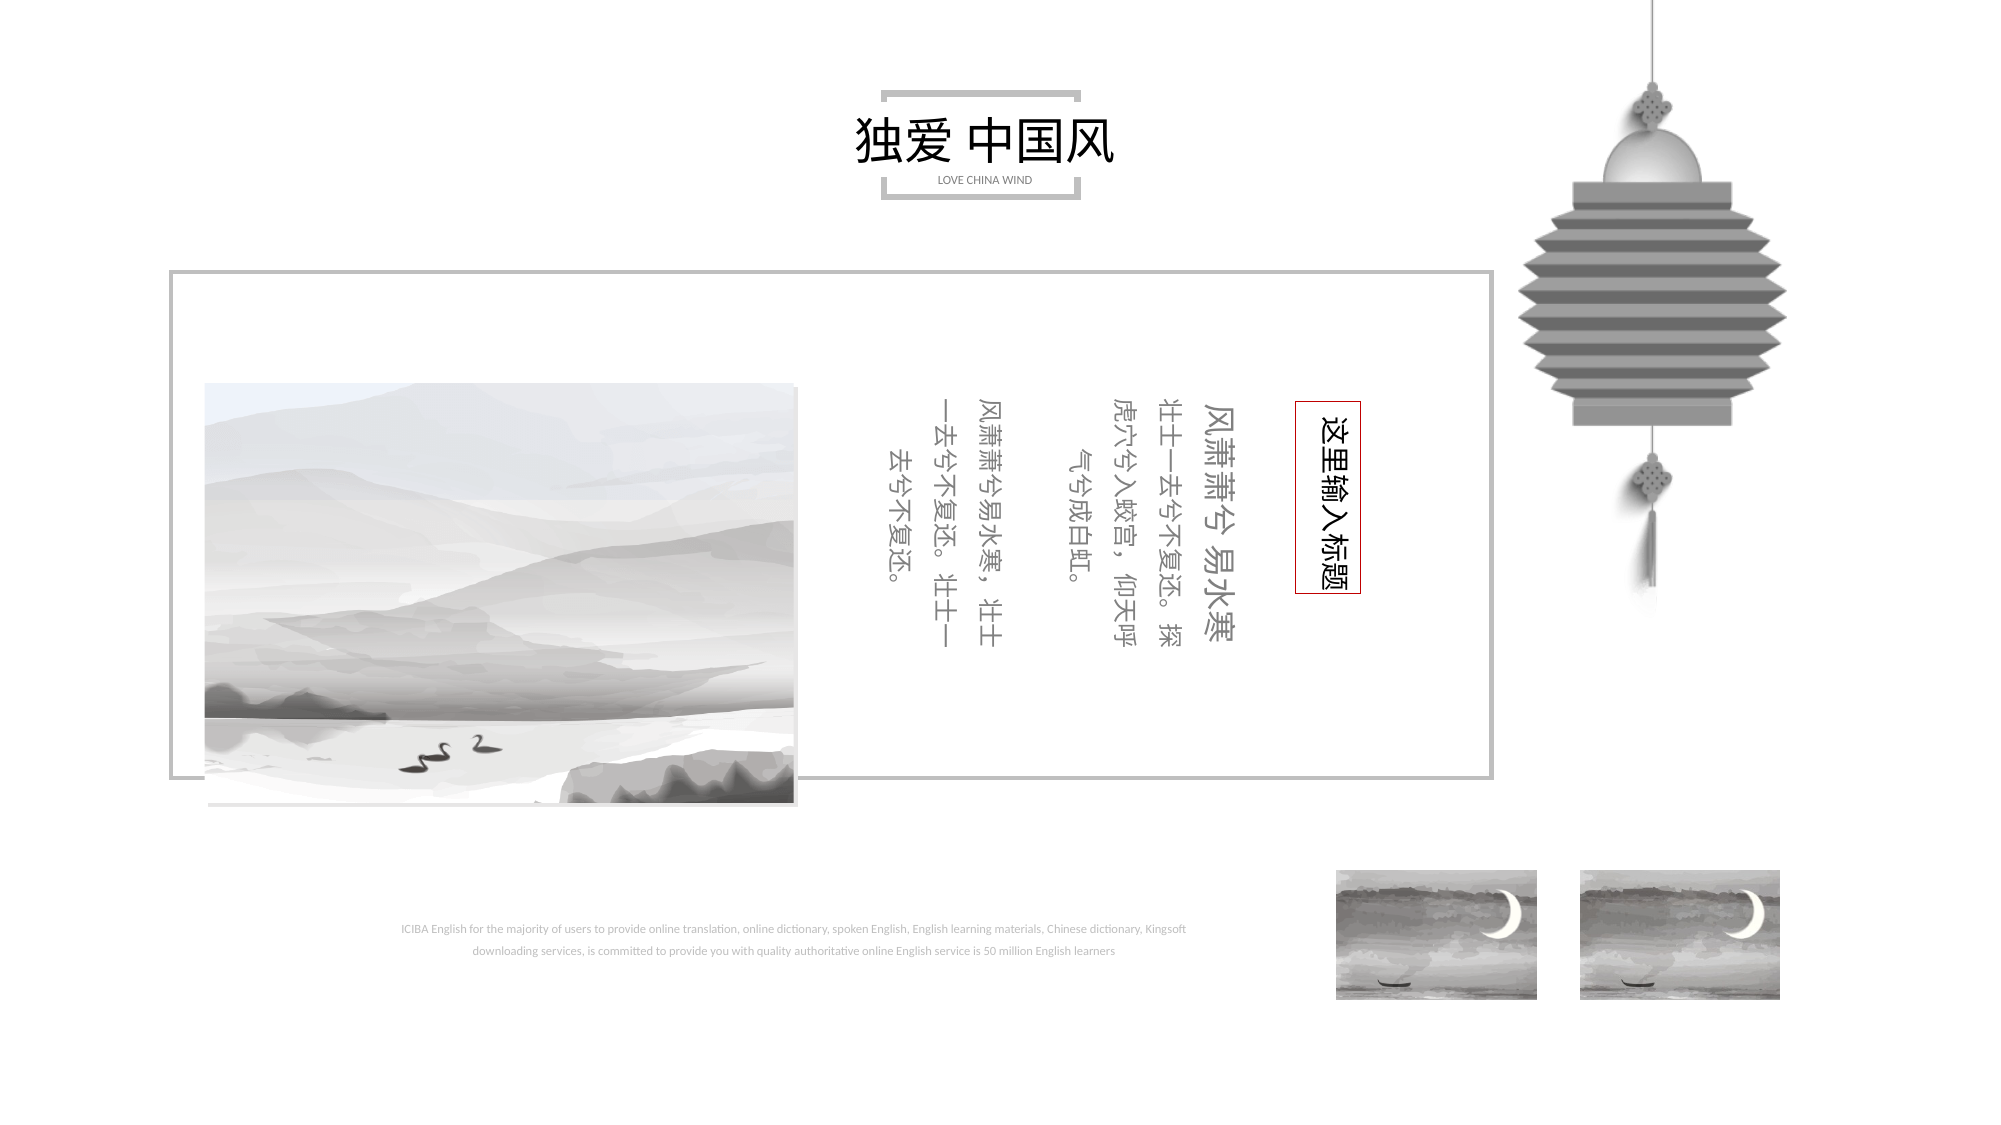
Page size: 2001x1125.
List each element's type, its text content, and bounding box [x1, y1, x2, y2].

picture [1579, 870, 1781, 1000]
picture [204, 383, 794, 803]
text_box ICIBA English for the majority of users to provide online translation, online dictionary, spoken English, English learning materials, Chinese dictionary, Kingsoft downloading services, is committed to provide you with quality authoritative online English service is 50 million English learners [357, 905, 1231, 966]
text_box 这里输入标题 [1295, 401, 1361, 594]
text_box [170, 271, 1493, 779]
picture [1518, 0, 1787, 619]
picture [1336, 870, 1537, 1000]
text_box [831, 93, 1140, 197]
